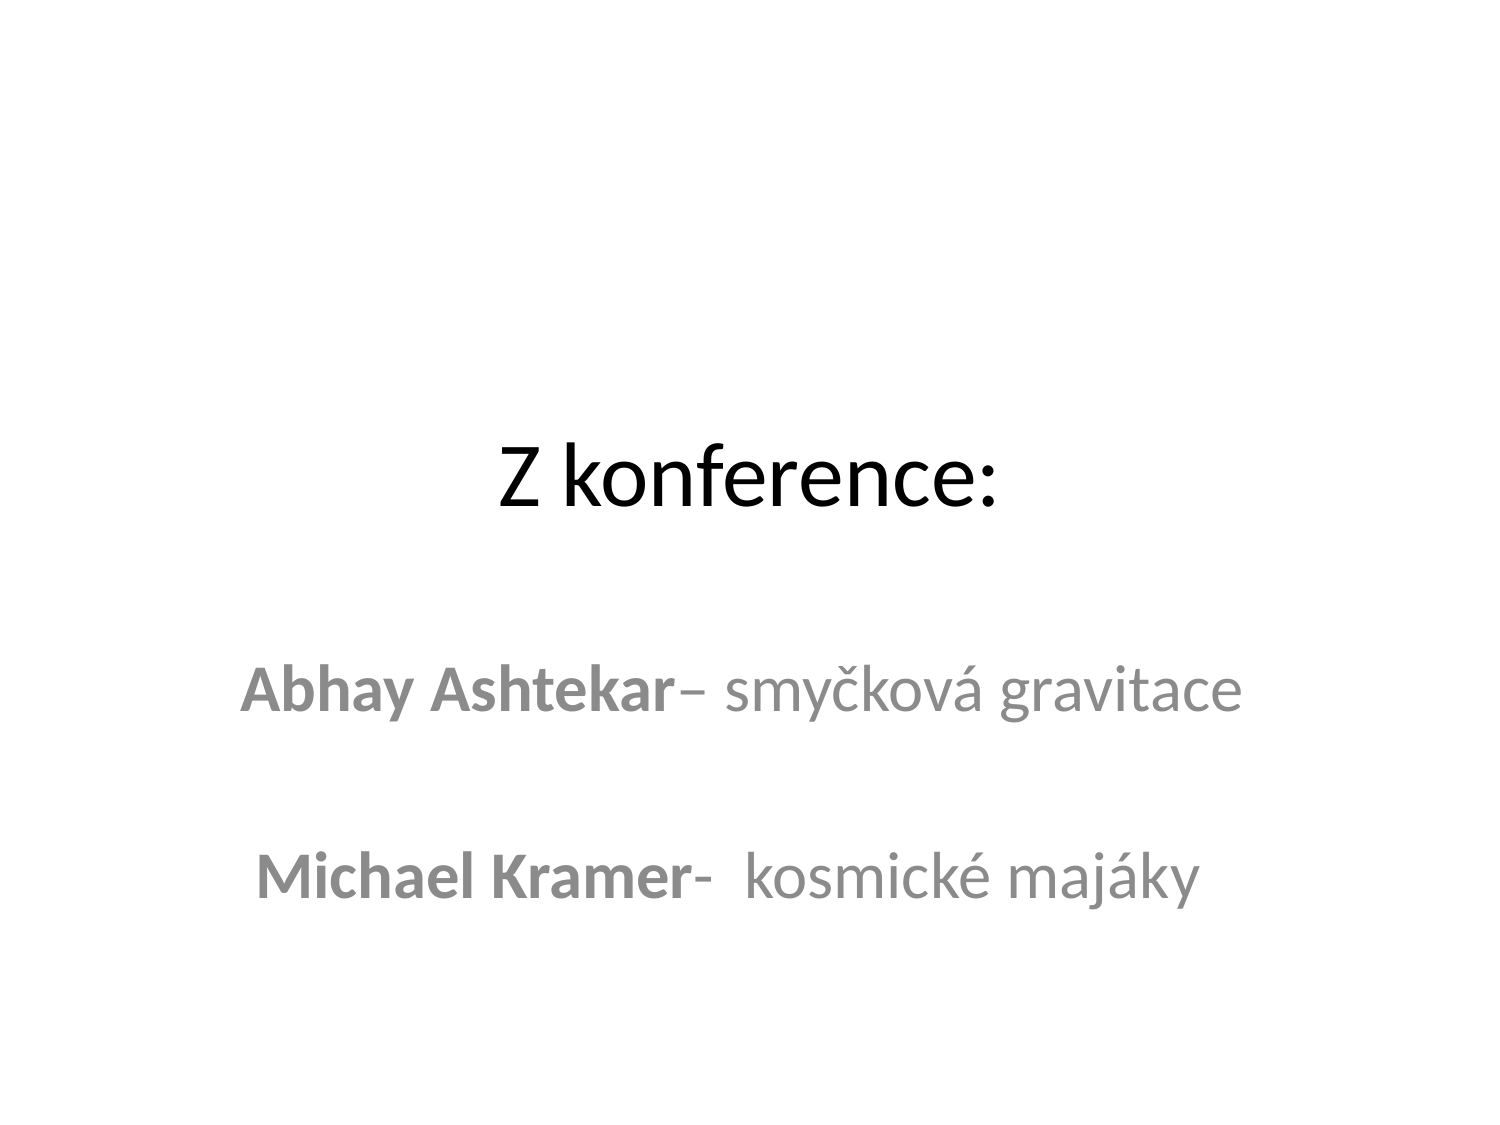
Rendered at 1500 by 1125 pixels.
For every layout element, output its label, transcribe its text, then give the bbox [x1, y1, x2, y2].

title Z konference: [112, 349, 1388, 591]
subtitle Abhay Ashtekar– smyčková gravitace Michael Kramer- kosmické majáky [225, 637, 1275, 925]
